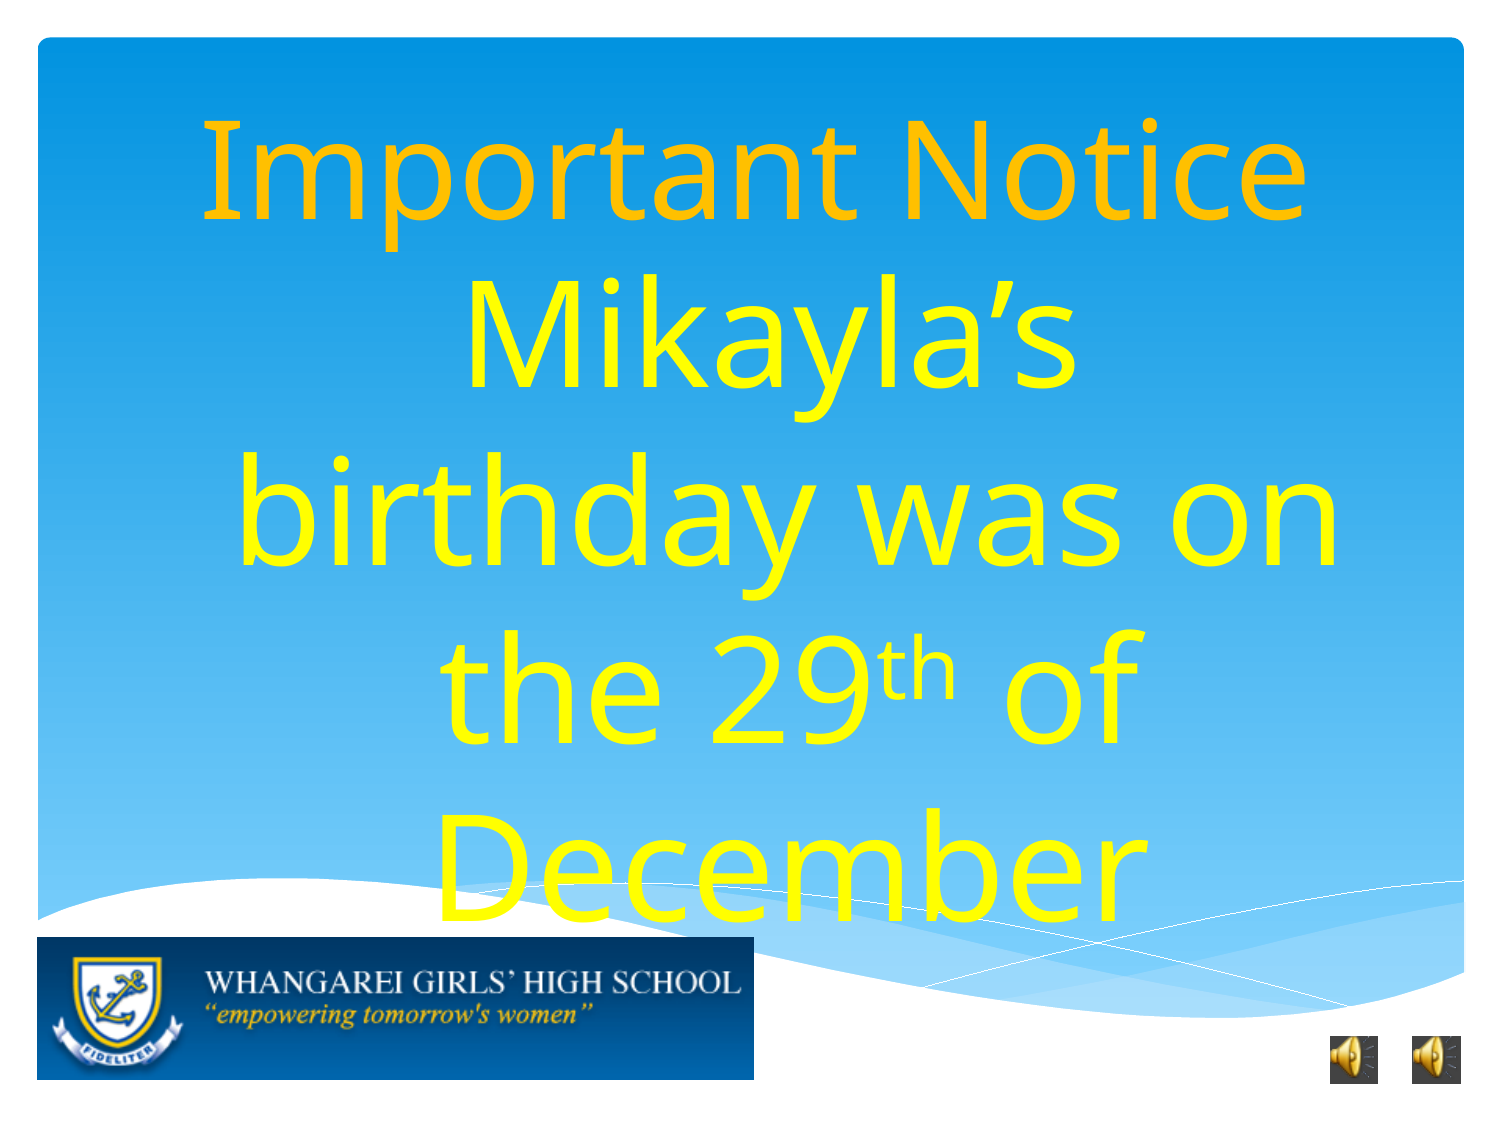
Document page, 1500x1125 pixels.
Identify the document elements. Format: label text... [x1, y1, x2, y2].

text_box Important Notice [149, 37, 1362, 255]
picture [1411, 1034, 1462, 1086]
picture [37, 937, 754, 1080]
text_box Mikayla’s birthday was on the 29th of December [149, 231, 1391, 963]
picture [1328, 1034, 1380, 1086]
